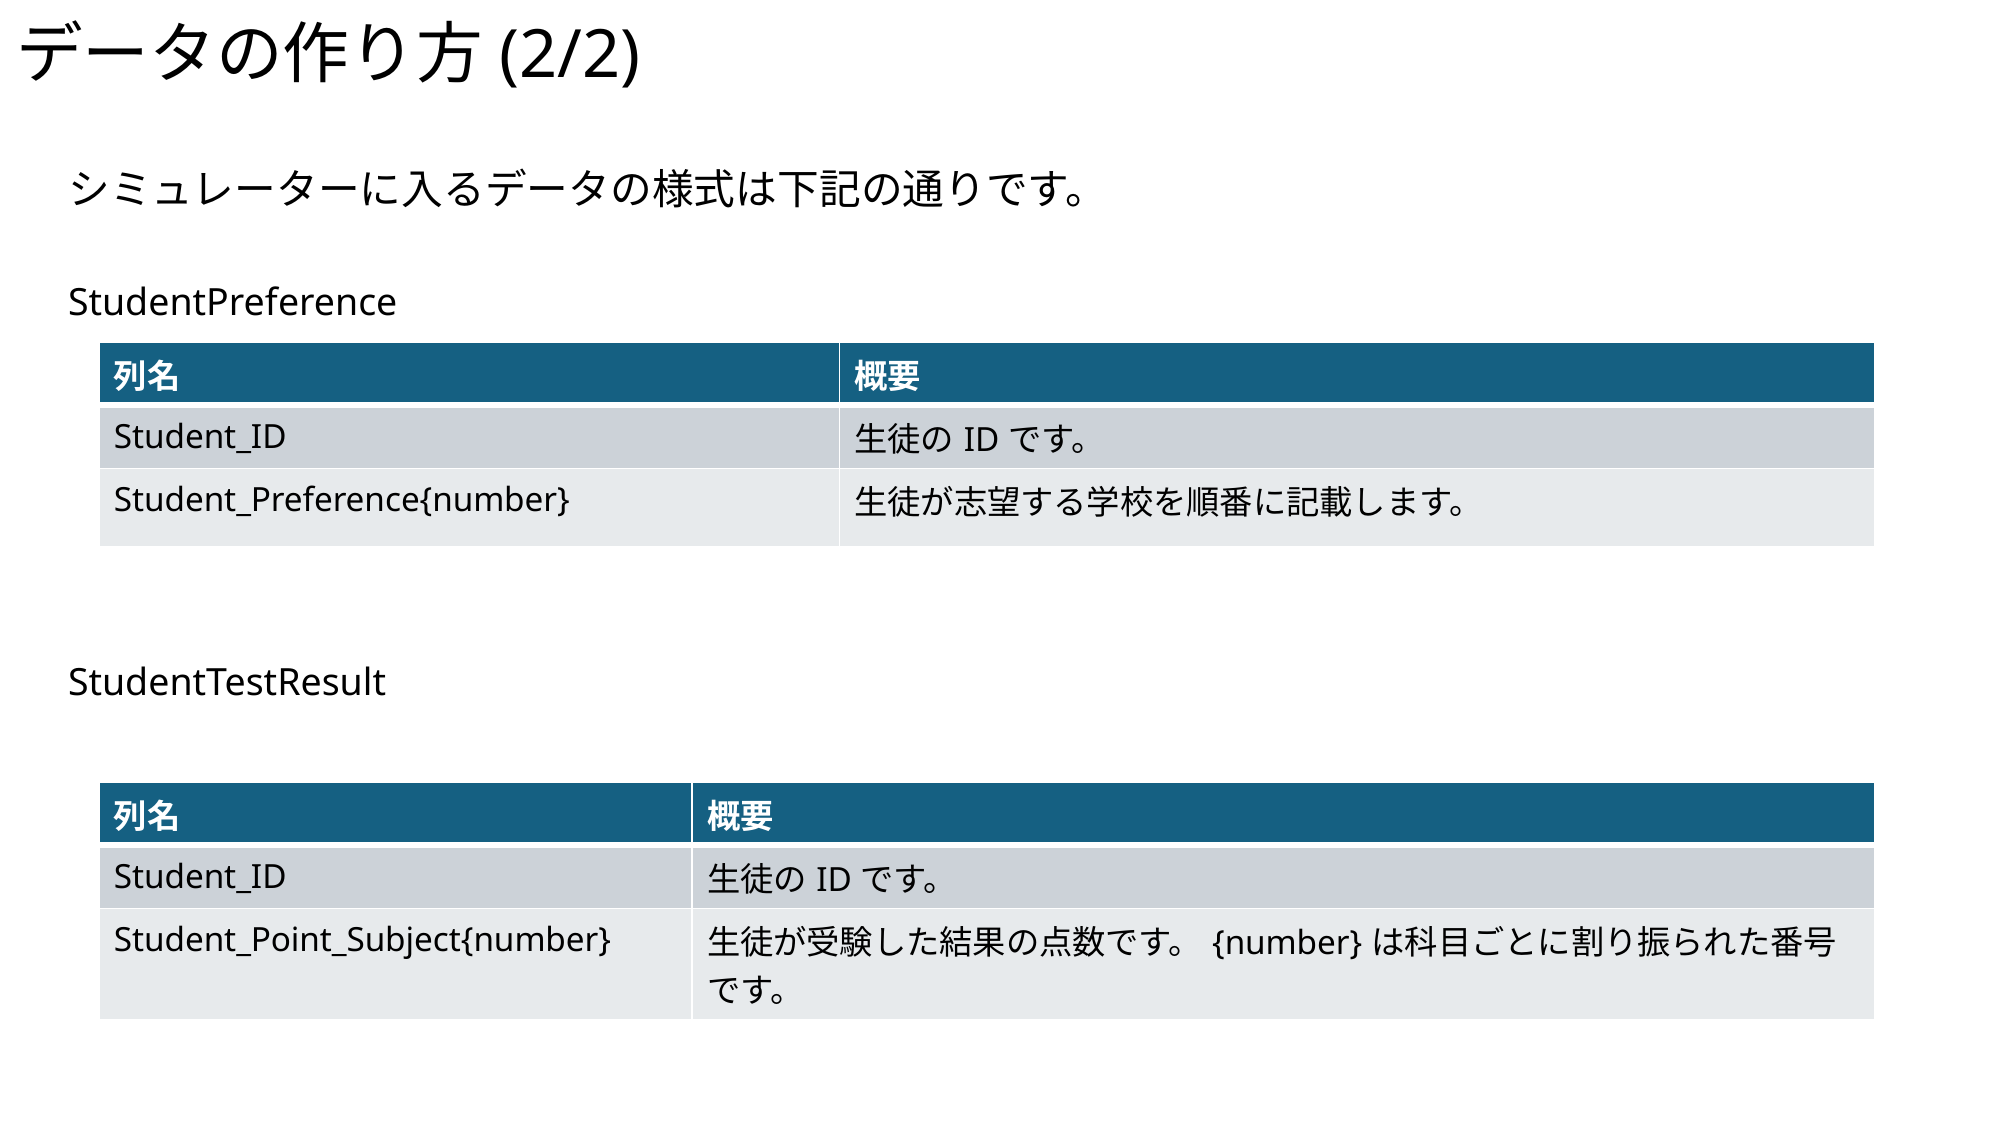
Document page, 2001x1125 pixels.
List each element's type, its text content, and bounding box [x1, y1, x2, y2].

table_cell 生徒が受験した結果の点数です。{number}は科目ごとに割り振られた番号です。 [693, 909, 1874, 1019]
table_cell Student_ID [100, 408, 839, 468]
table_header 列名 [100, 343, 839, 402]
table_cell Student_Point_Subject{number} [100, 909, 691, 1019]
title データの作り方(2/2) [1, 0, 1727, 112]
table_cell 生徒のIDです。 [693, 848, 1874, 908]
table_cell Student_ID [100, 848, 691, 908]
table_cell 生徒が志望する学校を順番に記載します。 [840, 469, 1874, 546]
list シミュレーターに入るデータの様式は下記の通りです。 [53, 160, 1921, 261]
table_header 概要 [693, 783, 1874, 842]
table_header 概要 [840, 343, 1874, 402]
text_box StudentTestResult [53, 650, 1066, 711]
table_cell Student_Preference{number} [100, 469, 839, 546]
table_cell 生徒のIDです。 [840, 408, 1874, 468]
text_box StudentPreference [53, 270, 611, 331]
table_header 列名 [100, 783, 691, 842]
